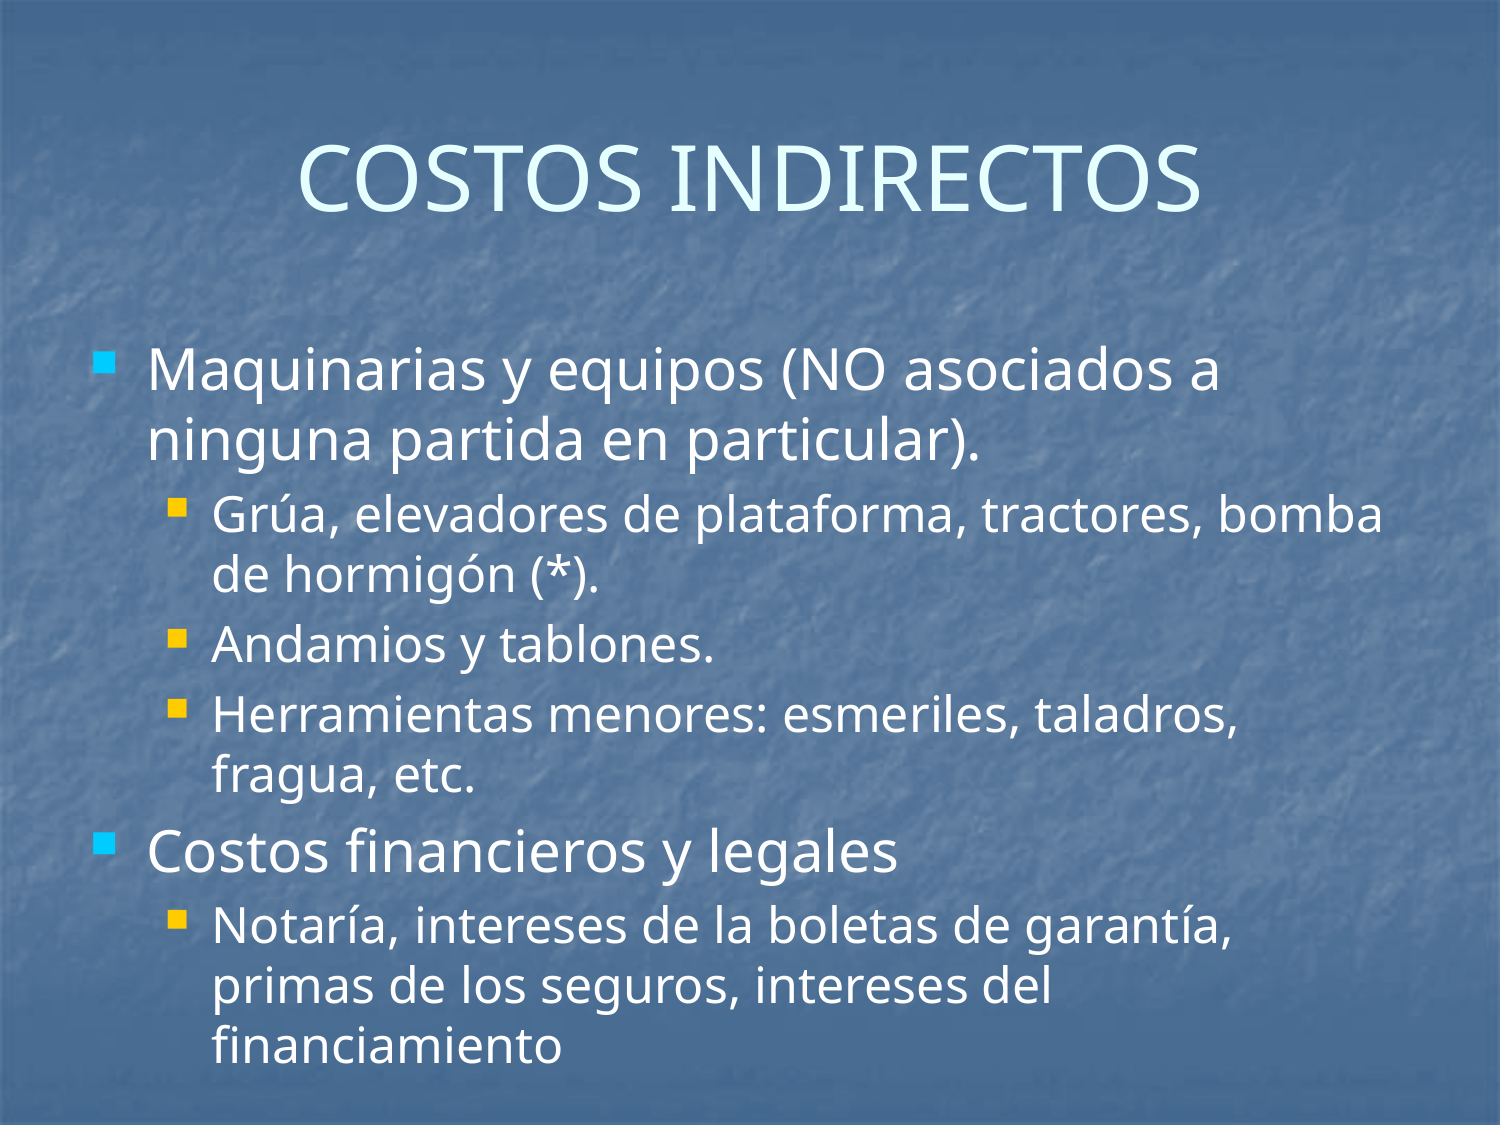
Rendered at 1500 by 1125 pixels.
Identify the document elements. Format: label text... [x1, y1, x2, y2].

title COSTOS INDIRECTOS [74, 62, 1426, 288]
list Maquinarias y equipos (NO asociados a ninguna partida en particular). Grúa, elevadores de plataforma, tractores, bomba de hormigón (*). Andamios y tablones. Herramientas menores: esmeriles, taladros, fragua, etc. Costos financieros y legales Notaría, intereses de la boletas de garantía, primas de los seguros, intereses del financiamiento [74, 324, 1426, 1083]
